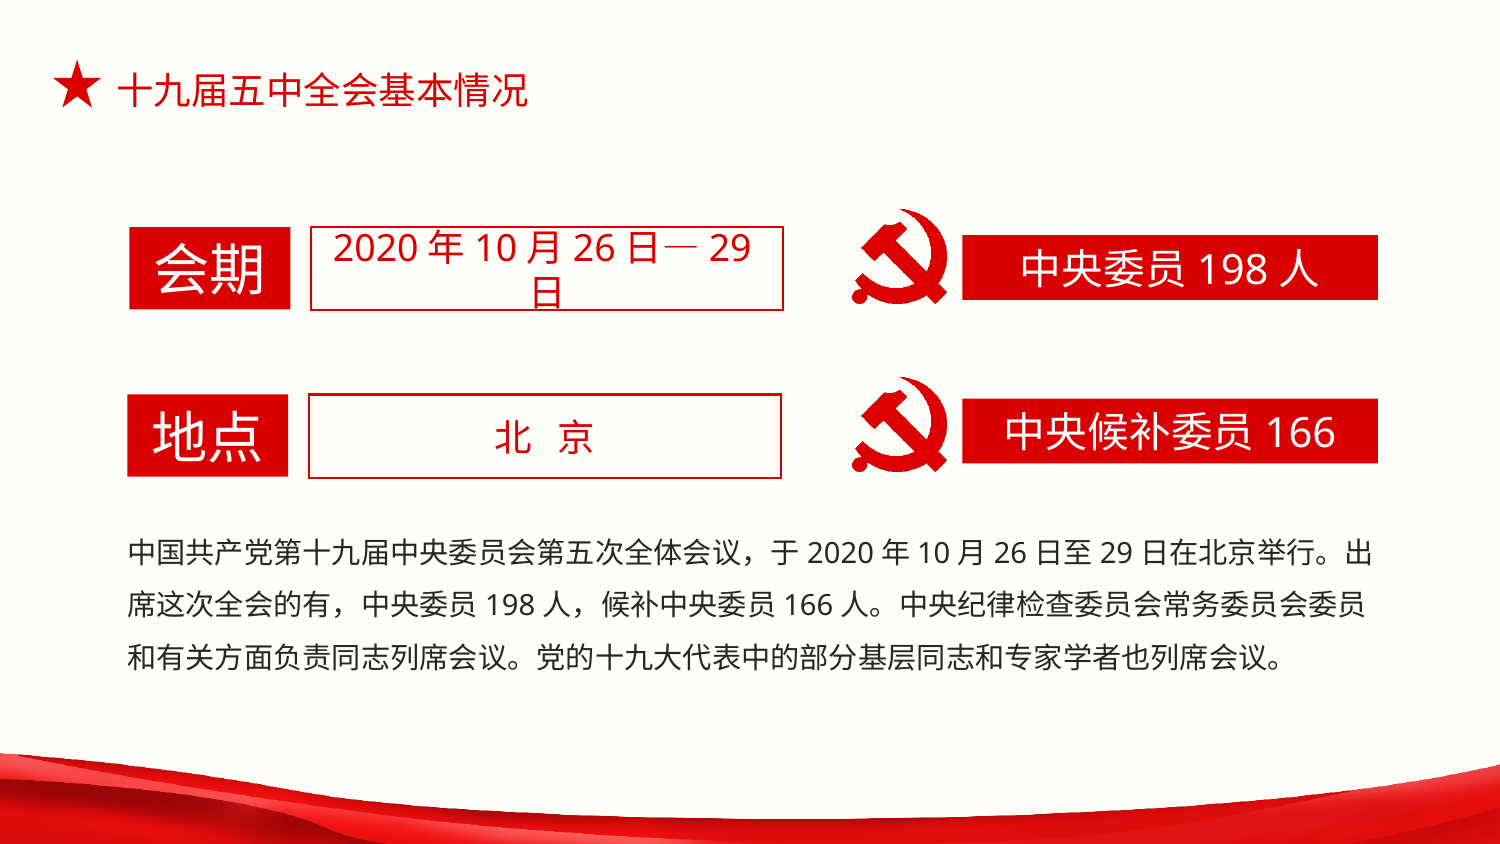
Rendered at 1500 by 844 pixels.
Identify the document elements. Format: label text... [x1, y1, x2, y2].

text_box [129, 227, 783, 311]
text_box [127, 394, 781, 478]
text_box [852, 209, 1378, 304]
picture [0, 746, 1500, 844]
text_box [852, 377, 1378, 472]
text_box 中国共产党第十九届中央委员会第五次全体会议，于2020年10月26日至29日在北京举行。出席这次全会的有，中央委员198人，候补中央委员166人。中央纪律检查委员会常务委员会委员和有关方面负责同志列席会议。党的十九大代表中的部分基层同志和专家学者也列席会议。 [112, 509, 1402, 682]
